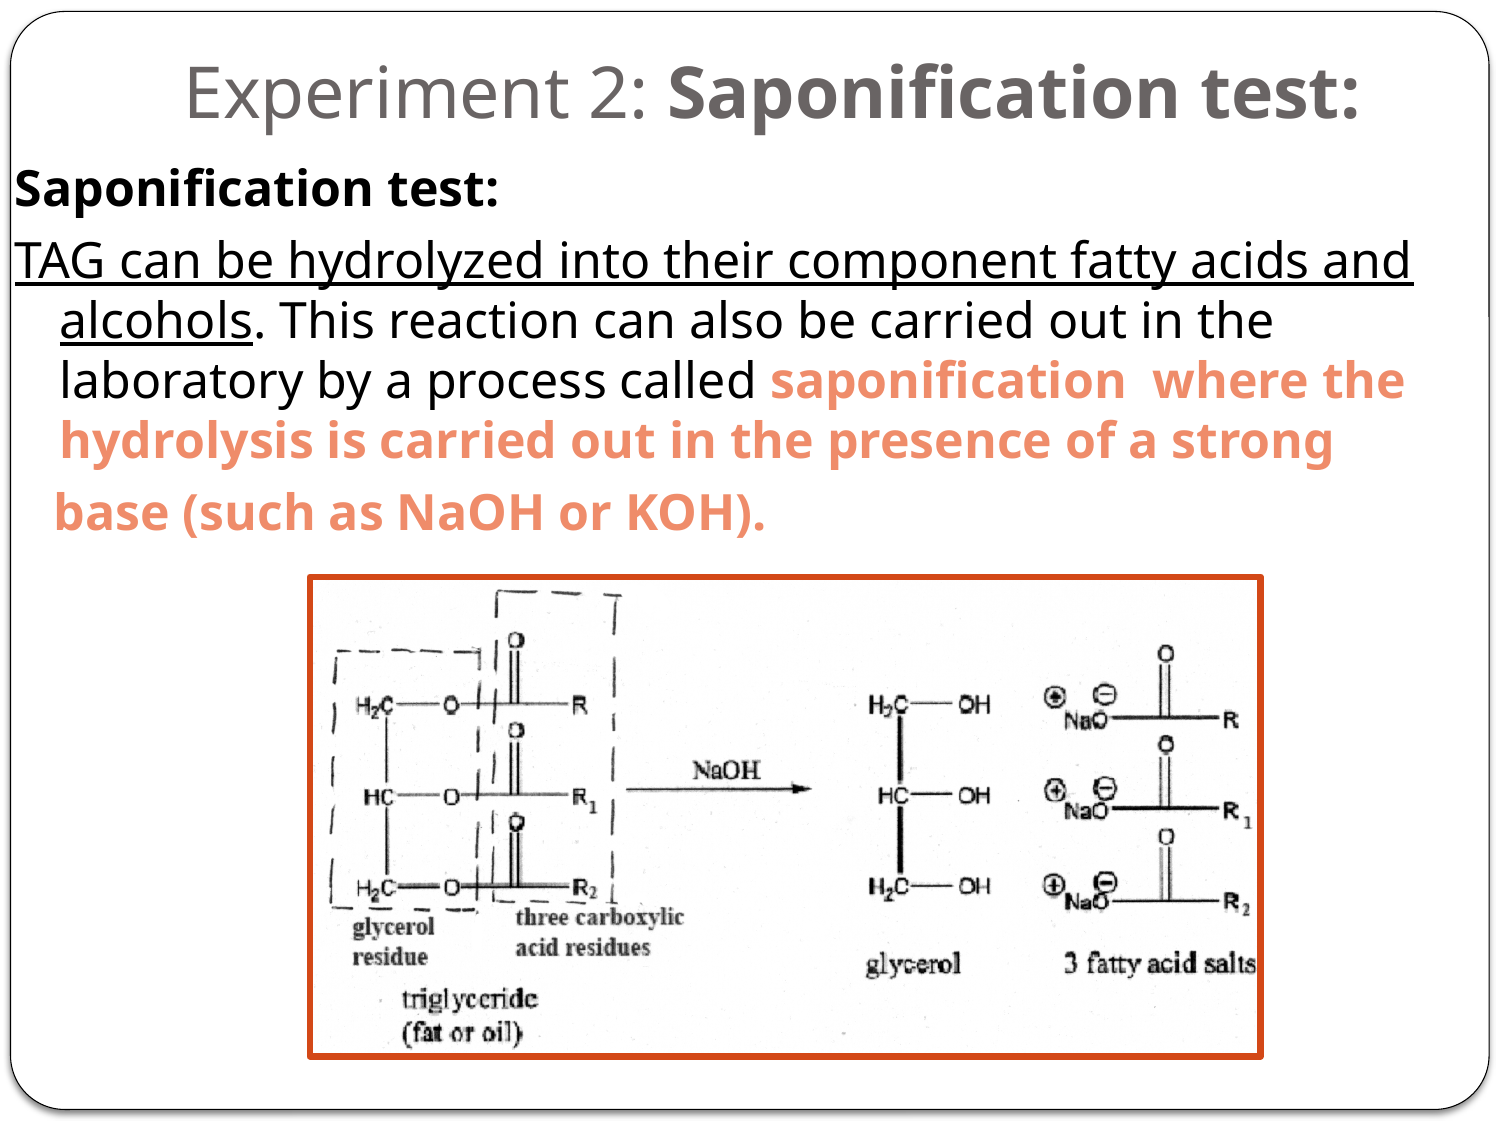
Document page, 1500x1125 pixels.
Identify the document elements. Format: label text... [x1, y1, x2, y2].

picture [312, 579, 1258, 1054]
title Experiment 2: Saponification test: [150, 0, 1425, 148]
list Saponification test: TAG can be hydrolyzed into their component fatty acids and alcohols. This reaction can also be carried out in the laboratory by a process called saponification where the hydrolysis is carried out in the presence of a strong base (such as NaOH or KOH). [0, 149, 1483, 1012]
